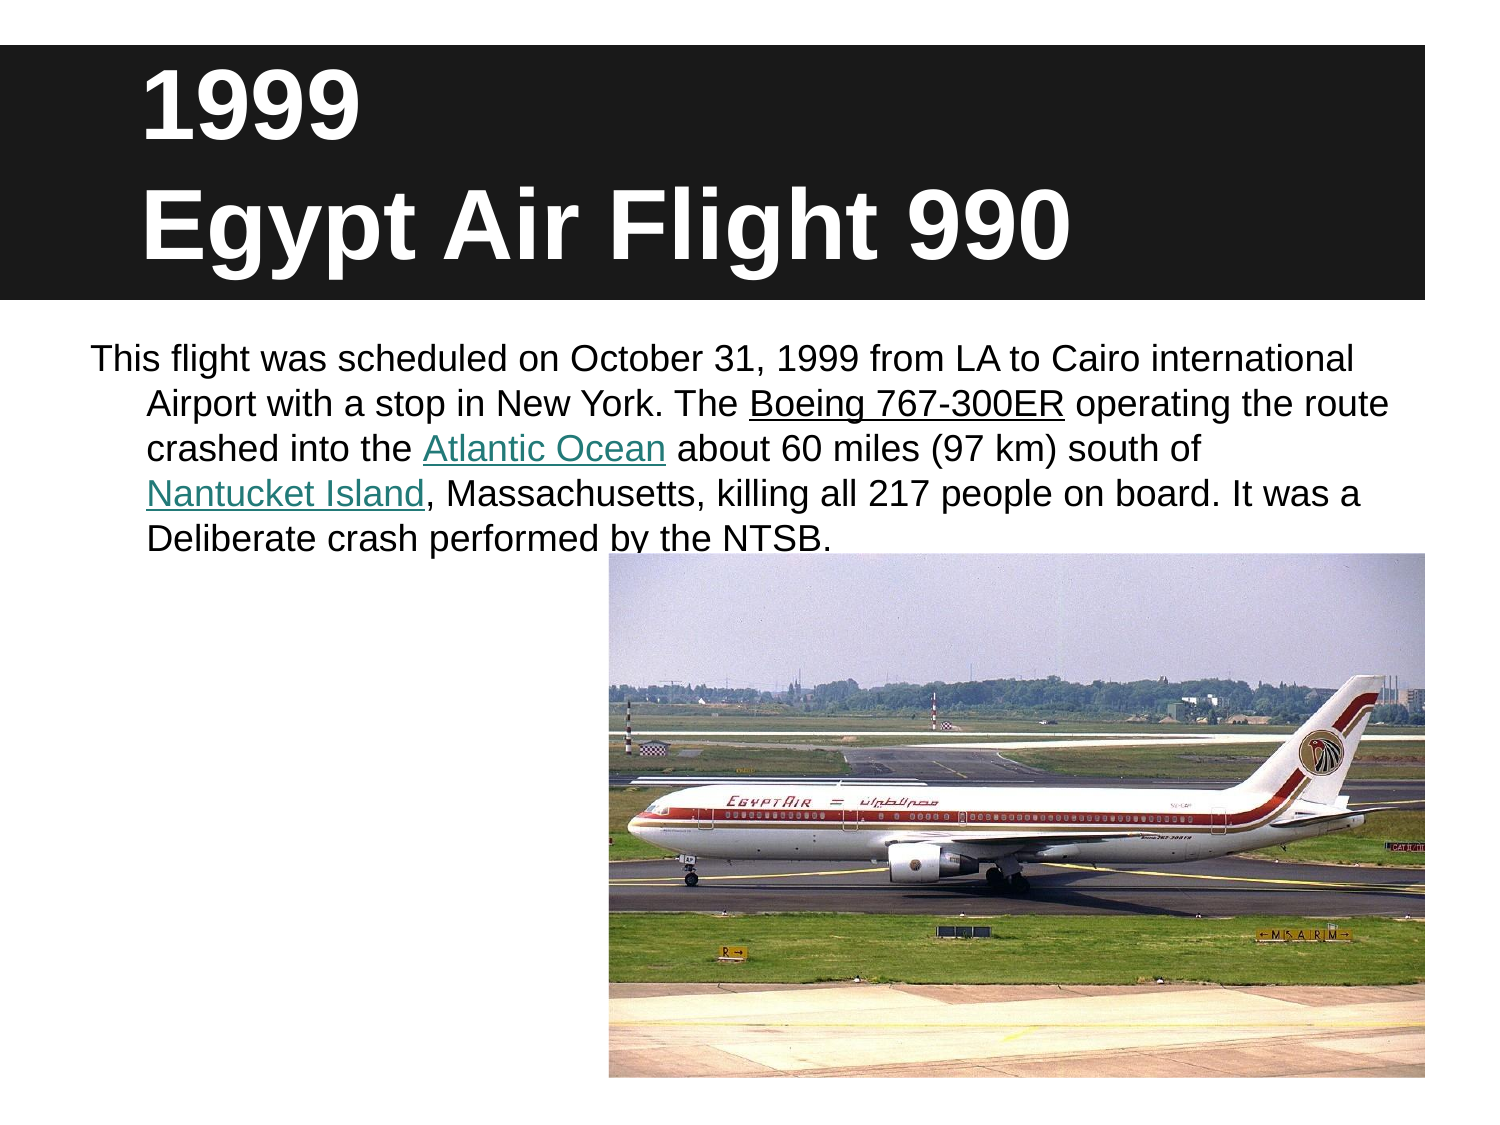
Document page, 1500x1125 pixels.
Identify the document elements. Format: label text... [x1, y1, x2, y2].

list This flight was scheduled on October 31, 1999 from LA to Cairo international Airport with a stop in New York. The Boeing 767-300ER operating the route crashed into the Atlantic Ocean about 60 miles (97 km) south of Nantucket Island, Massachusetts, killing all 217 people on board. It was a Deliberate crash performed by the NTSB. [75, 319, 1425, 1078]
text_box [608, 553, 1425, 1078]
title 1999 Egypt Air Flight 990 [75, 45, 1425, 295]
